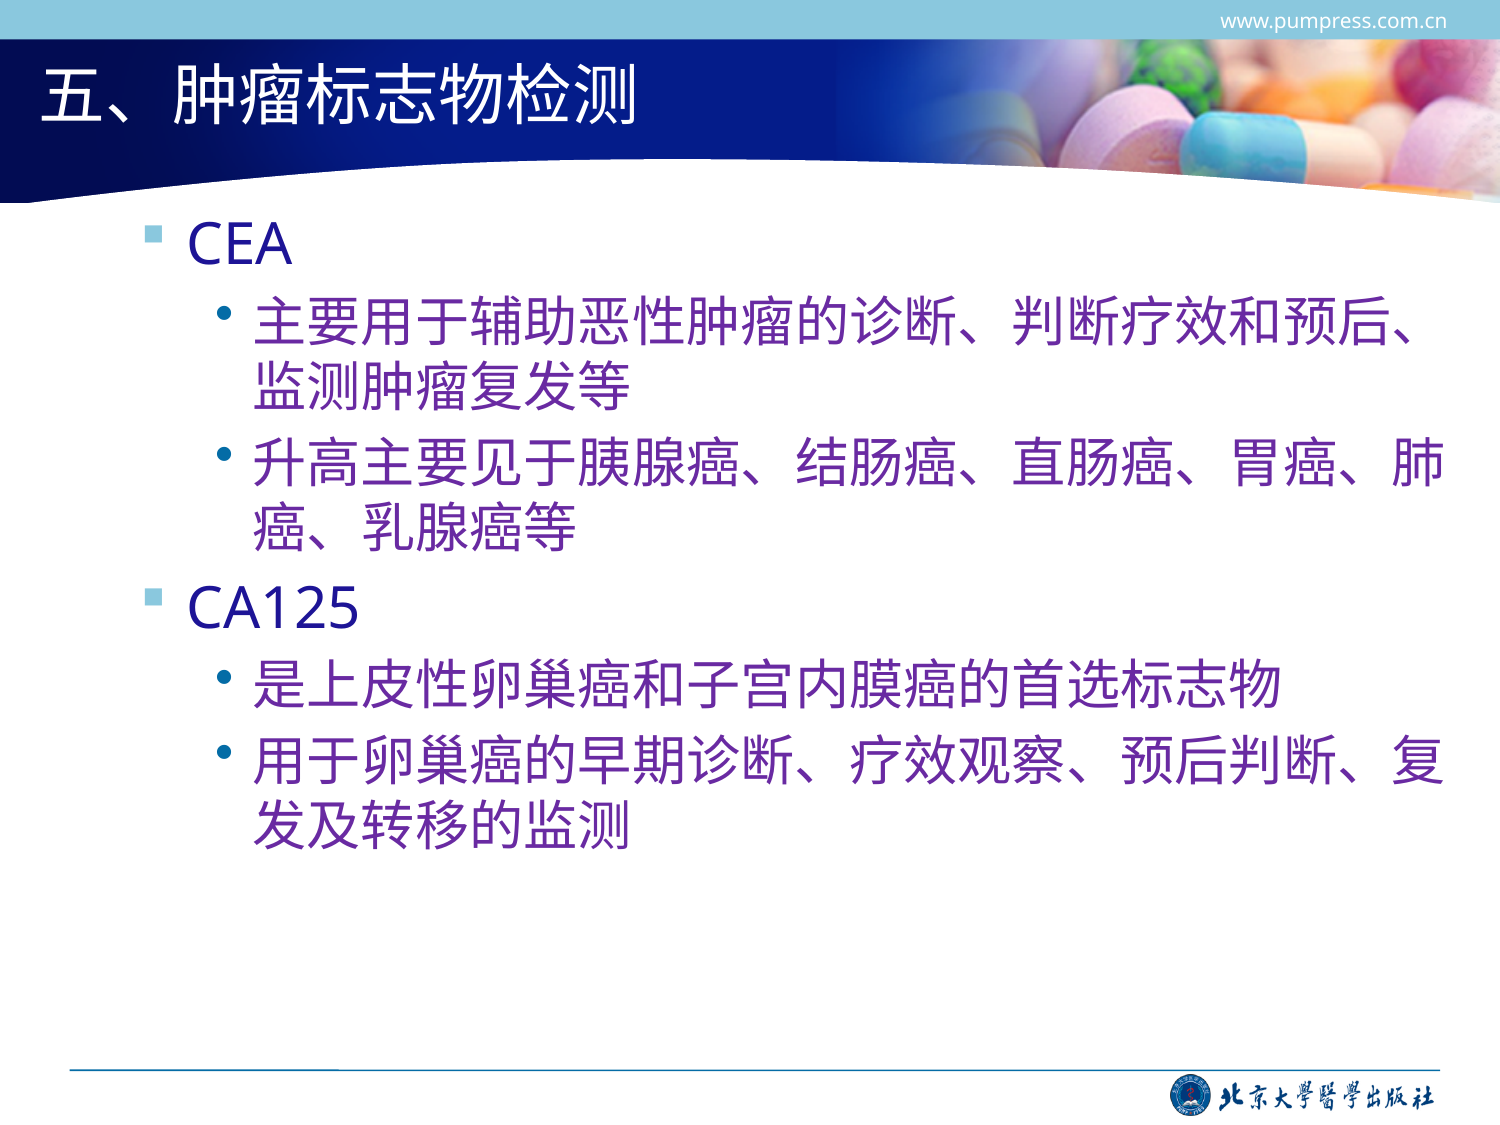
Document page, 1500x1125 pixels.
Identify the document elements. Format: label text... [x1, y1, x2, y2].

picture [1170, 1074, 1436, 1118]
picture [0, 40, 1500, 203]
title 五、肿瘤标志物检测 [23, 46, 1349, 140]
slide_number www.pumpress.com.cn [1024, 0, 1463, 38]
list CEA 主要用于辅助恶性肿瘤的诊断、判断疗效和预后、监测肿瘤复发等 升高主要见于胰腺癌、结肠癌、直肠癌、胃癌、肺癌、乳腺癌等 CA125 是上皮性卵巢癌和子宫内膜癌的首选标志物 用于卵巢癌的早期诊断、疗效观察、预后判断、复发及转移的监测 [49, 198, 1463, 1026]
